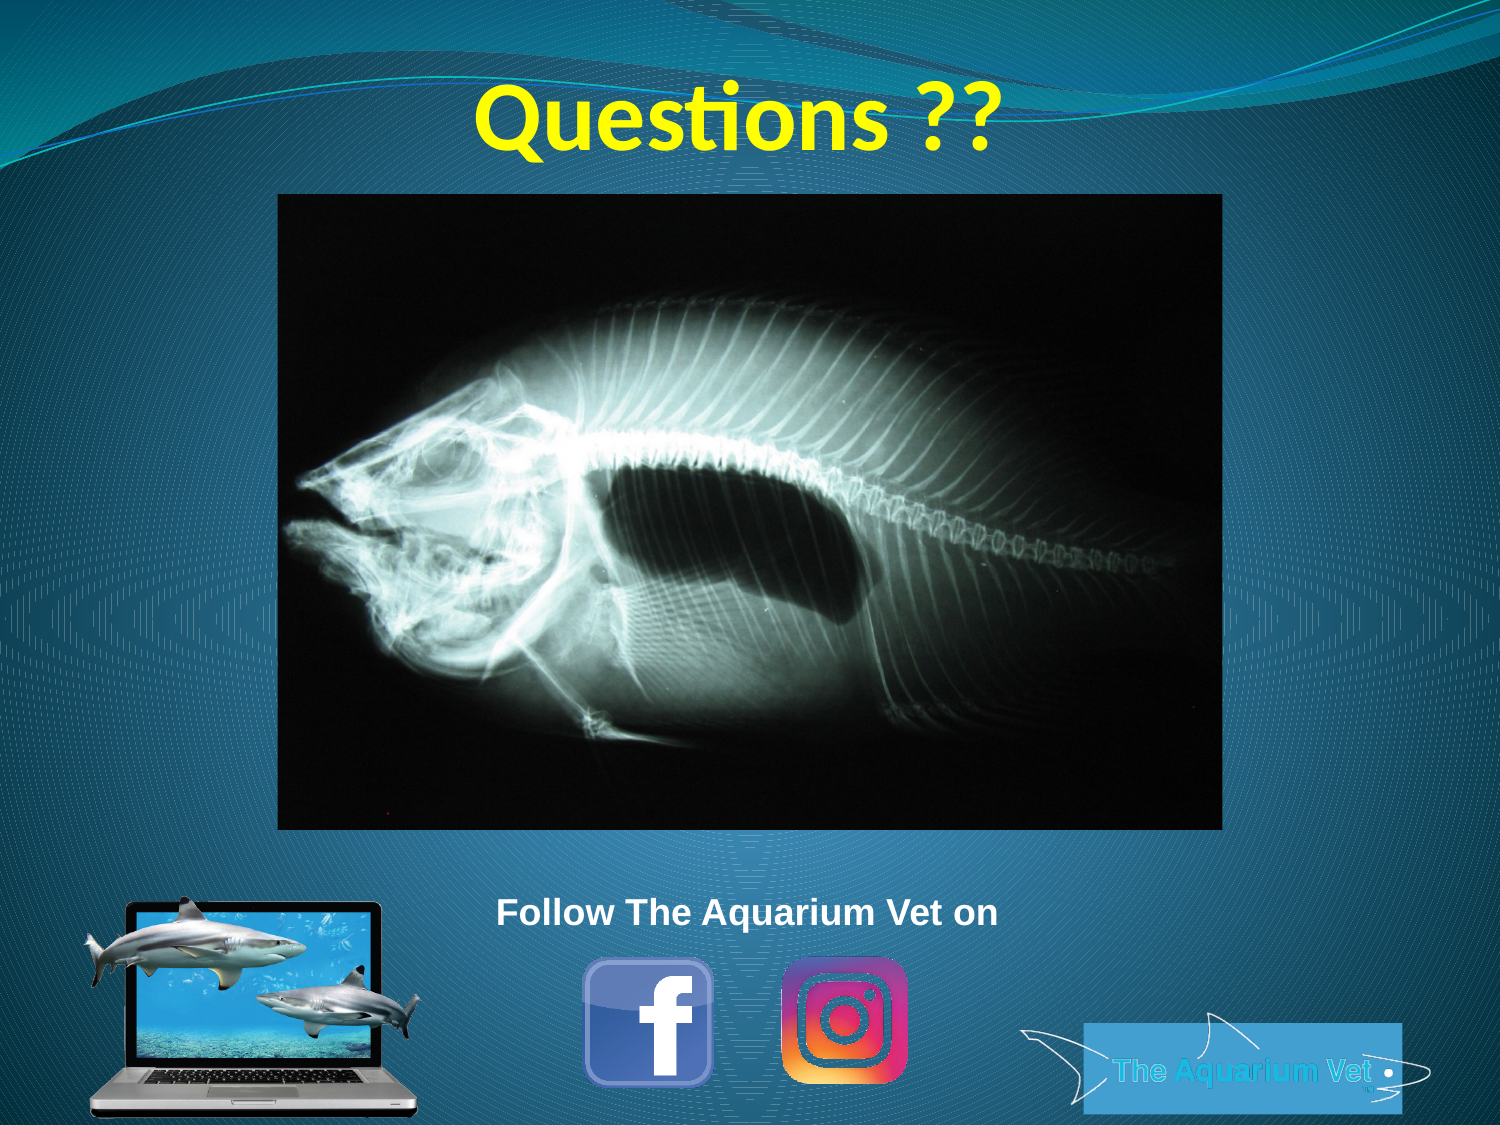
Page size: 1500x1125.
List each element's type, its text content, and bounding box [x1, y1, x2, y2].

picture [41, 867, 444, 1125]
text_box Follow The Aquarium Vet on [481, 880, 1084, 1001]
title Questions ?? [53, 0, 1404, 172]
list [277, 194, 1223, 830]
picture [751, 919, 940, 1118]
picture [582, 957, 714, 1089]
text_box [1009, 1003, 1442, 1115]
